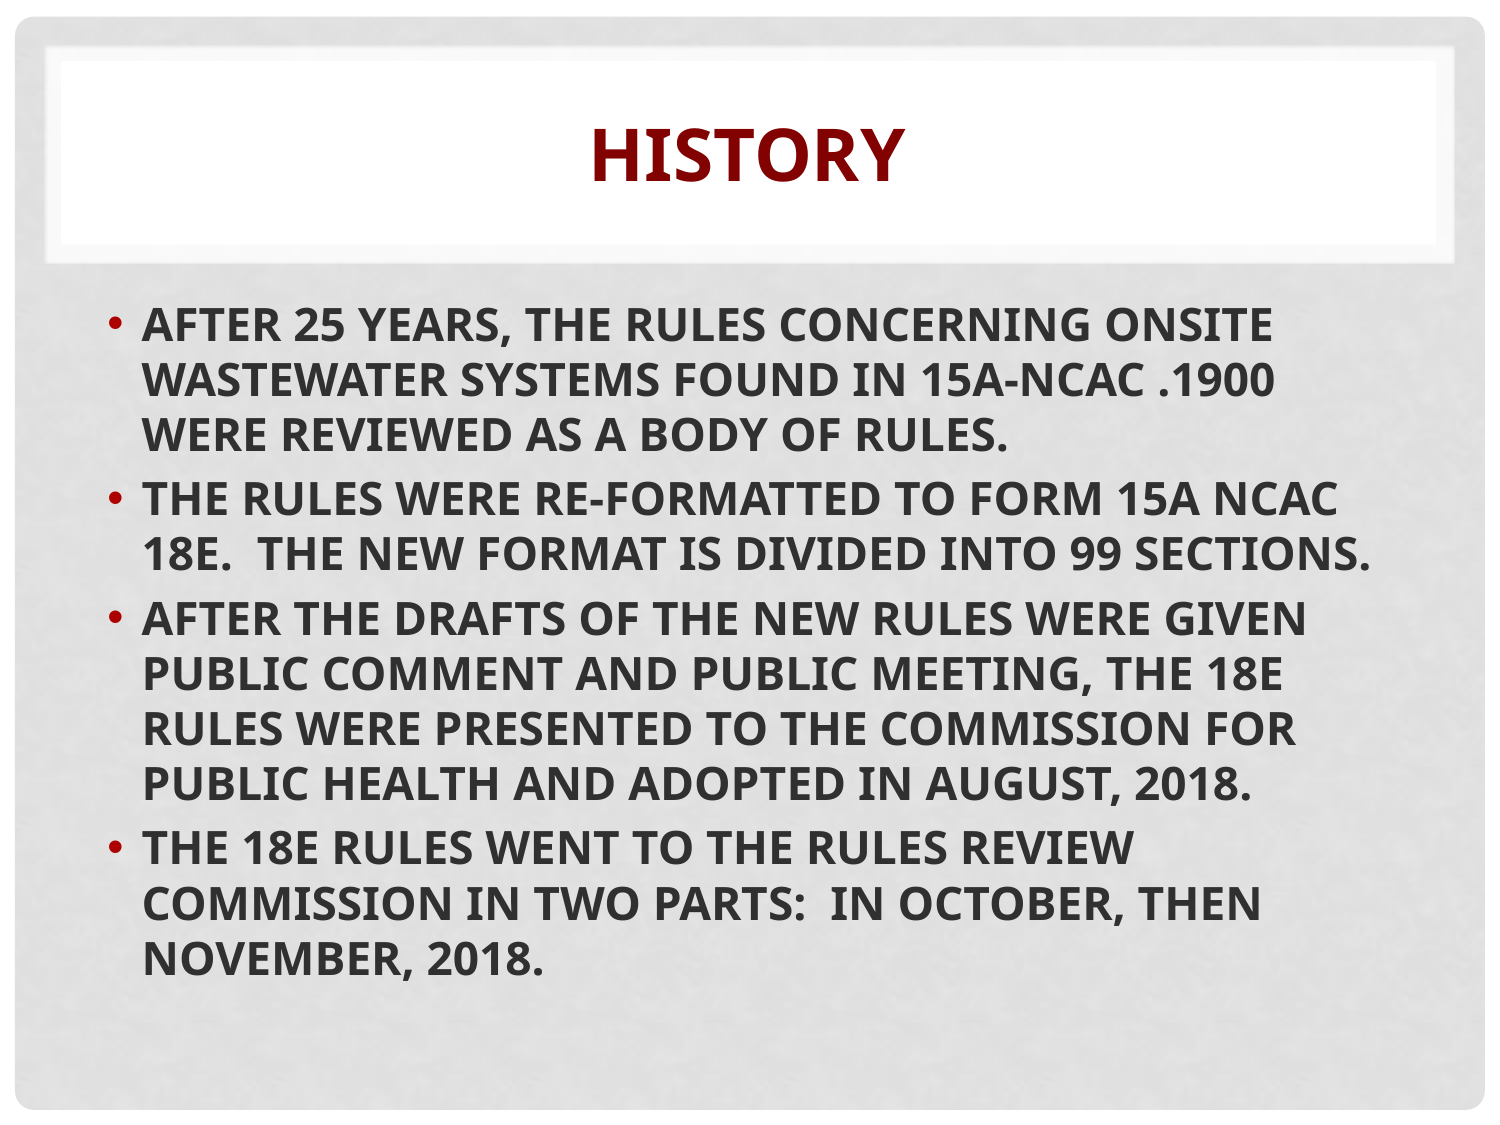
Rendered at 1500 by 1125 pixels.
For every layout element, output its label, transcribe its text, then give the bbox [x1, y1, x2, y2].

list AFTER 25 YEARS, THE RULES CONCERNING ONSITE WASTEWATER SYSTEMS FOUND IN 15A-NCAC .1900 WERE REVIEWED AS A BODY OF RULES. THE RULES WERE RE-FORMATTED TO FORM 15A NCAC 18E. THE NEW FORMAT IS DIVIDED INTO 99 SECTIONS. AFTER THE DRAFTS OF THE NEW RULES WERE GIVEN PUBLIC COMMENT AND PUBLIC MEETING, THE 18E RULES WERE PRESENTED TO THE COMMISSION FOR PUBLIC HEALTH AND ADOPTED IN AUGUST, 2018. THE 18E RULES WENT TO THE RULES REVIEW COMMISSION IN TWO PARTS: IN OCTOBER, THEN NOVEMBER, 2018. [75, 287, 1425, 1005]
title HISTORY [69, 66, 1425, 238]
